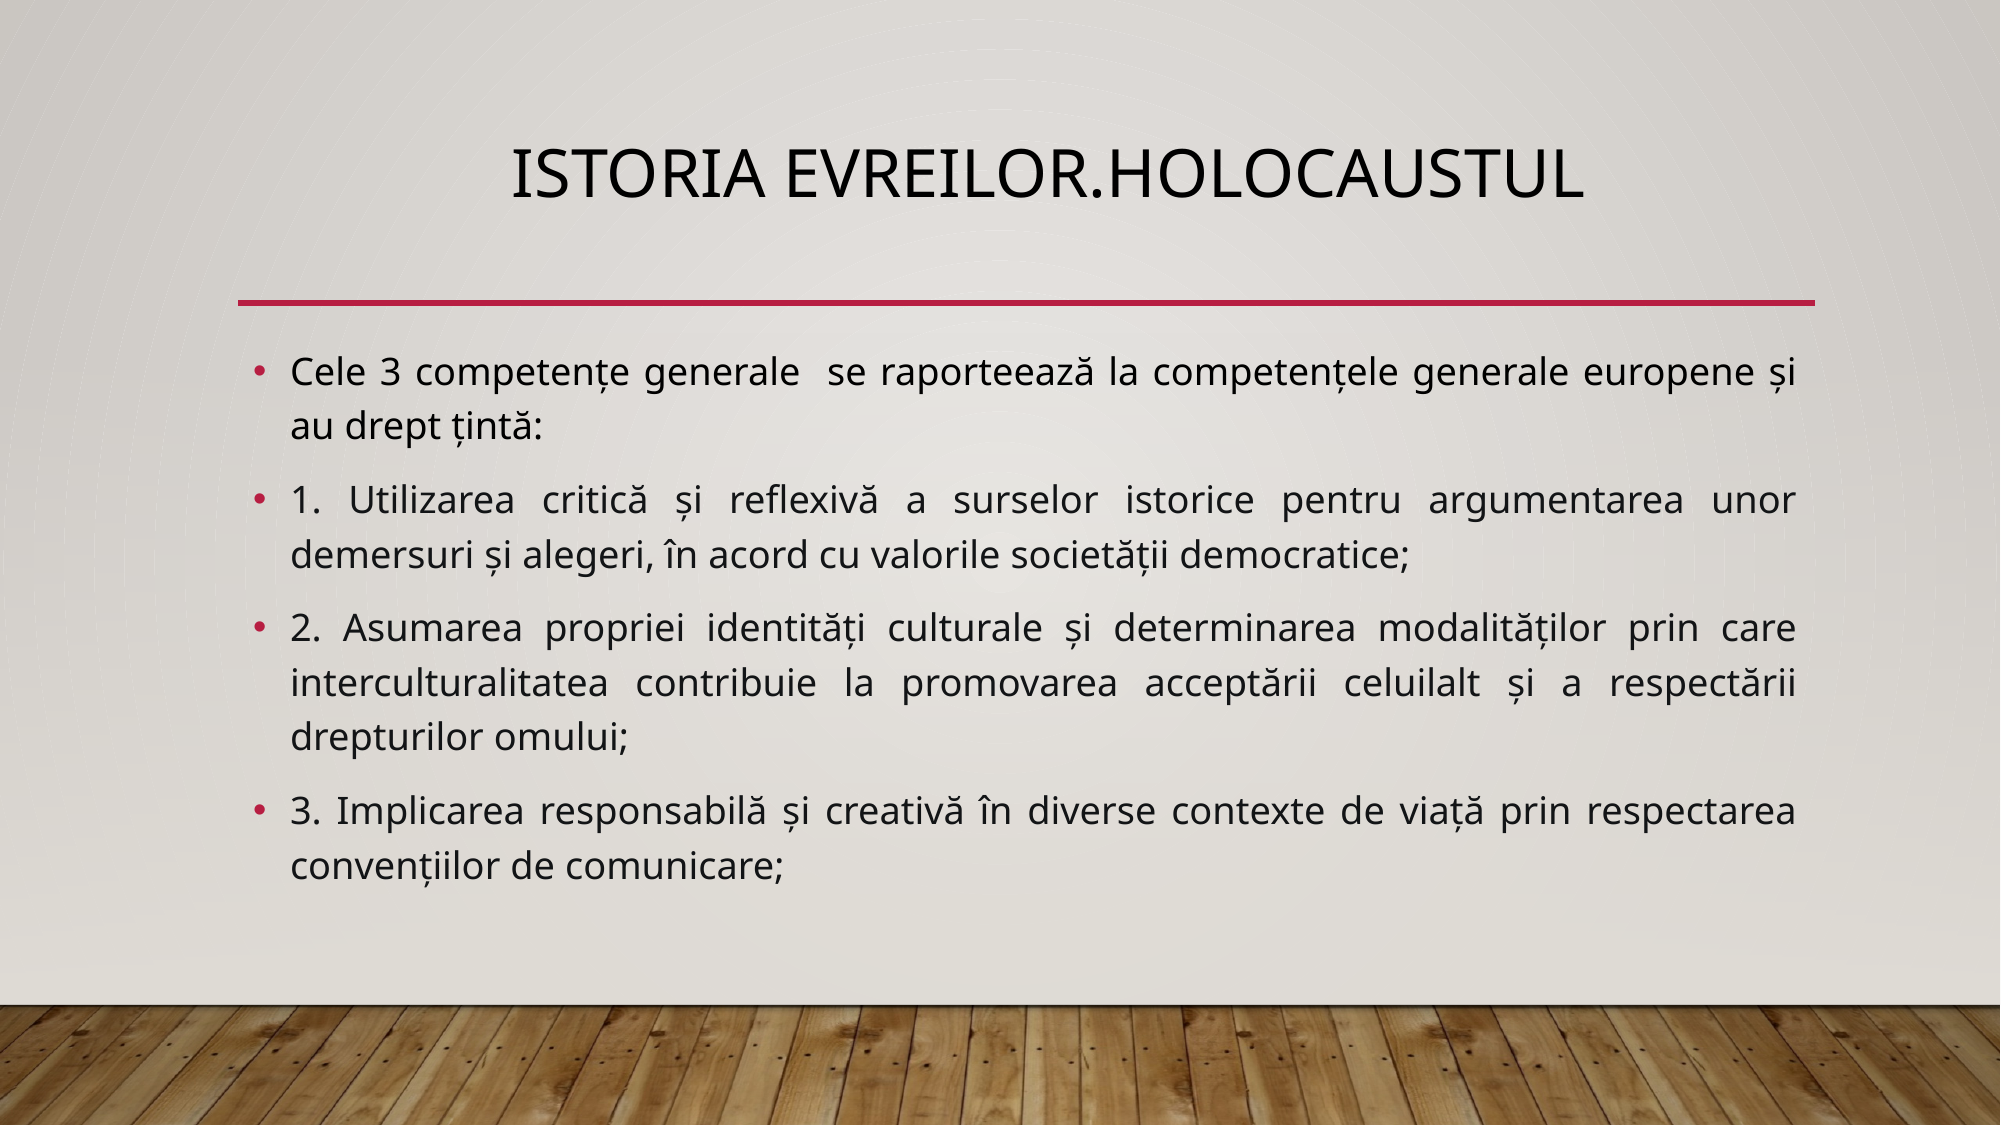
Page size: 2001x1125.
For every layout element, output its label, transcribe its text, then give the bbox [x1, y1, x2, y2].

title Istoria evreilor.holocaustul [238, 131, 1814, 305]
picture [0, 1005, 2000, 1125]
list Cele 3 competențe generale se raporteează la competențele generale europene și au drept țintă: 1. Utilizarea critică și reflexivă a surselor istorice pentru argumentarea unor demersuri și alegeri, în acord cu valorile societății democratice; 2. Asumarea propriei identități culturale și determinarea modalităților prin care interculturalitatea contribuie la promovarea acceptării celuilalt și a respectării drepturilor omului; 3. Implicarea responsabilă și creativă în diverse contexte de viață prin respectarea convențiilor de comunicare; [238, 330, 1814, 897]
